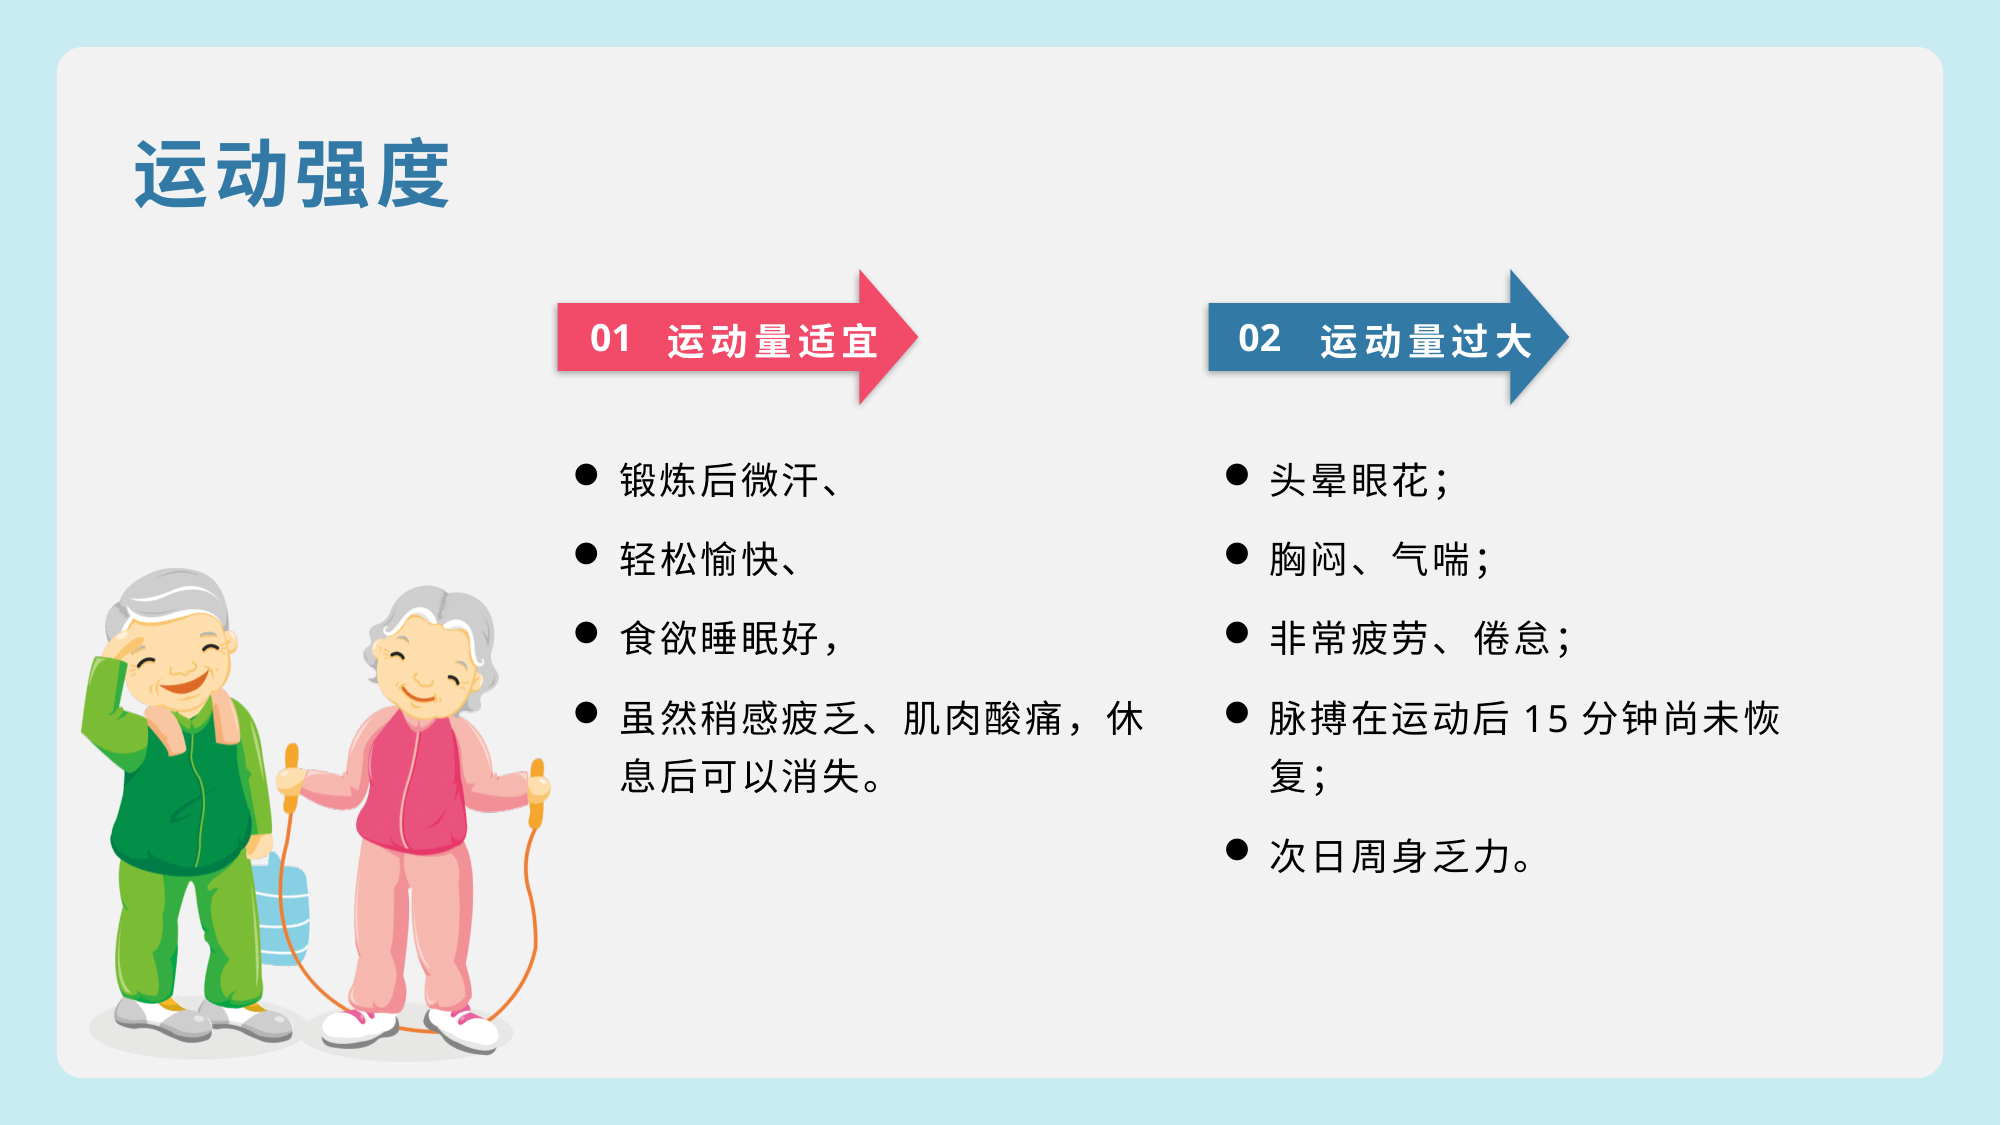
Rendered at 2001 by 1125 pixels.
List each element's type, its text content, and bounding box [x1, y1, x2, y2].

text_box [557, 268, 919, 406]
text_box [1208, 268, 1570, 406]
text_box 运动强度 [118, 84, 1500, 240]
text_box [557, 435, 1843, 988]
text_box [54, 44, 1946, 1081]
picture [81, 568, 551, 1062]
